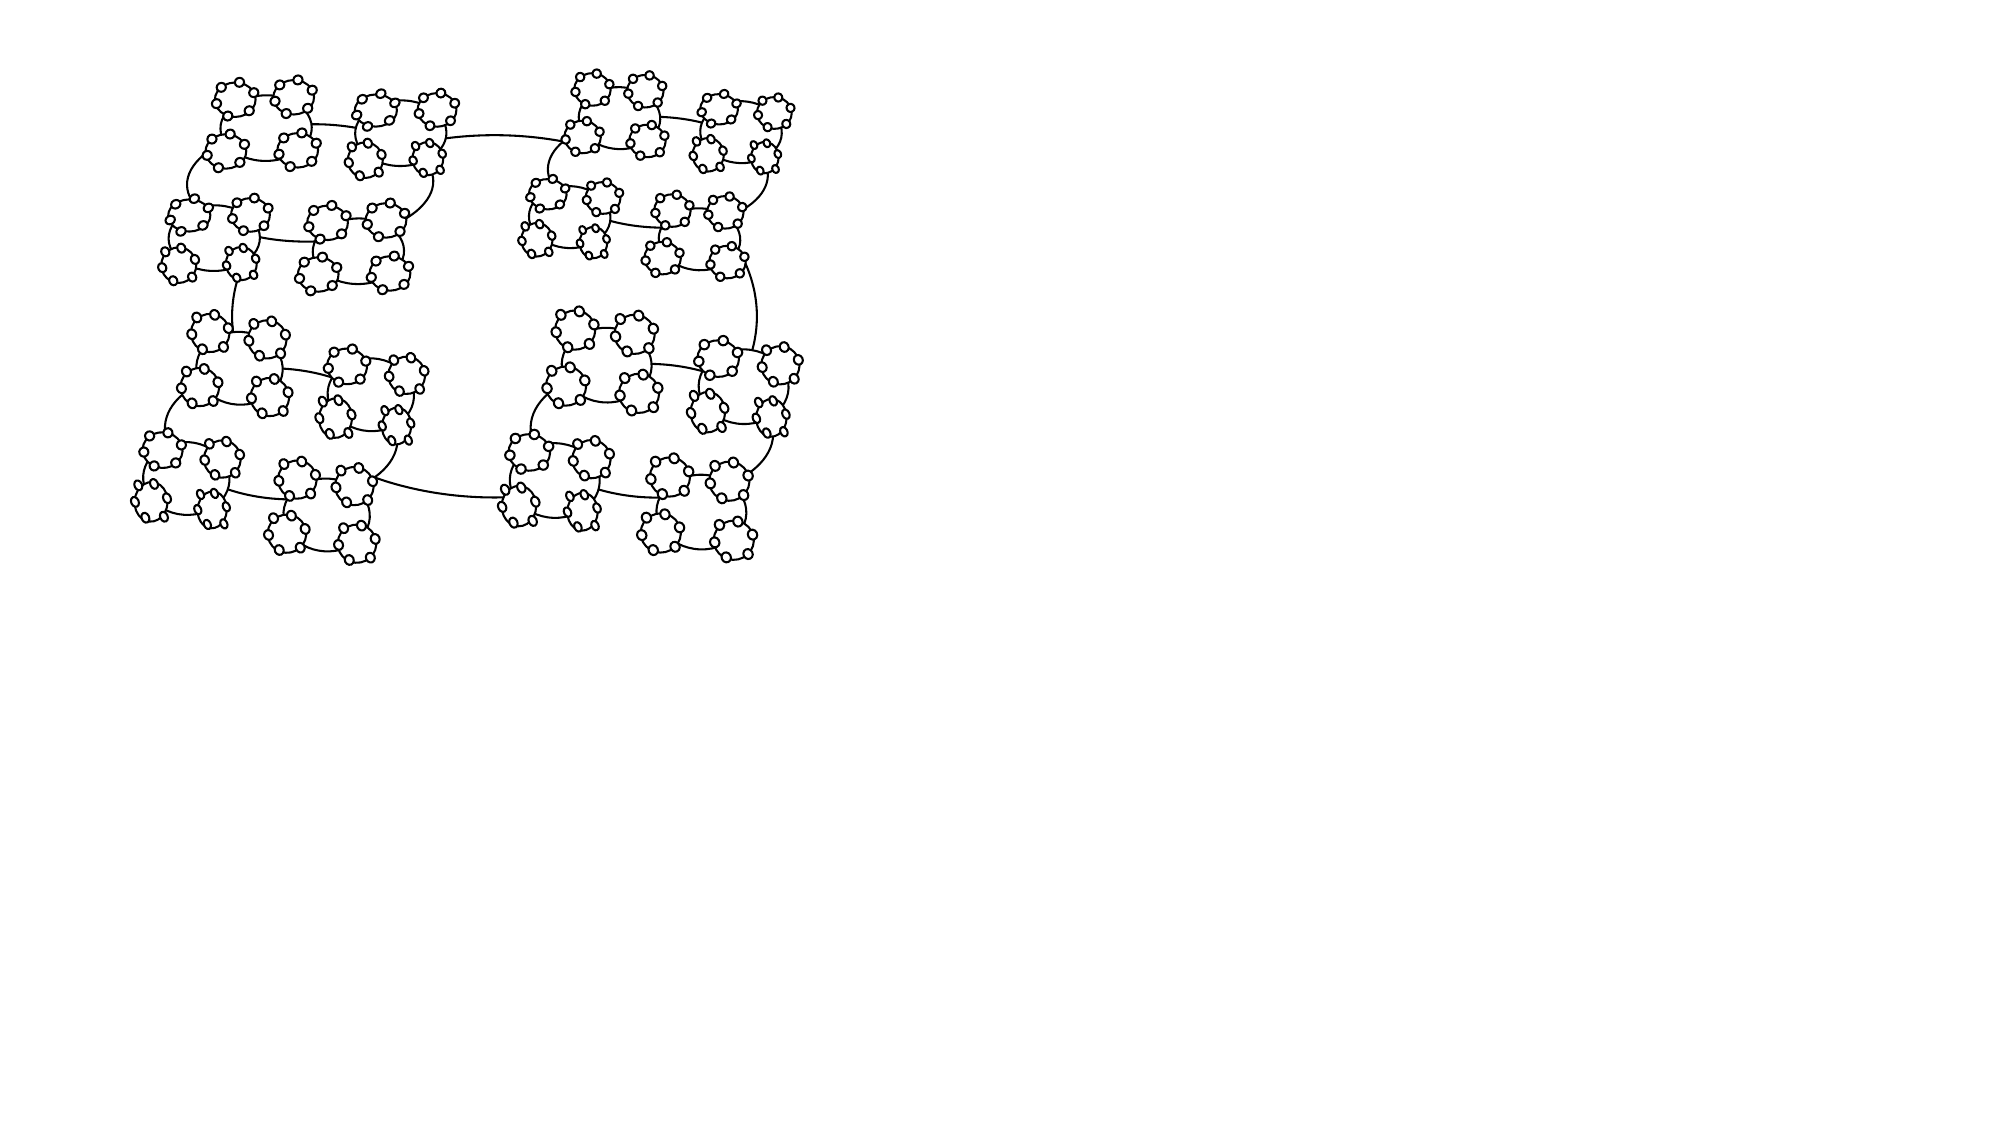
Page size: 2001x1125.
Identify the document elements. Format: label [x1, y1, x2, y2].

text_box [118, 49, 822, 590]
